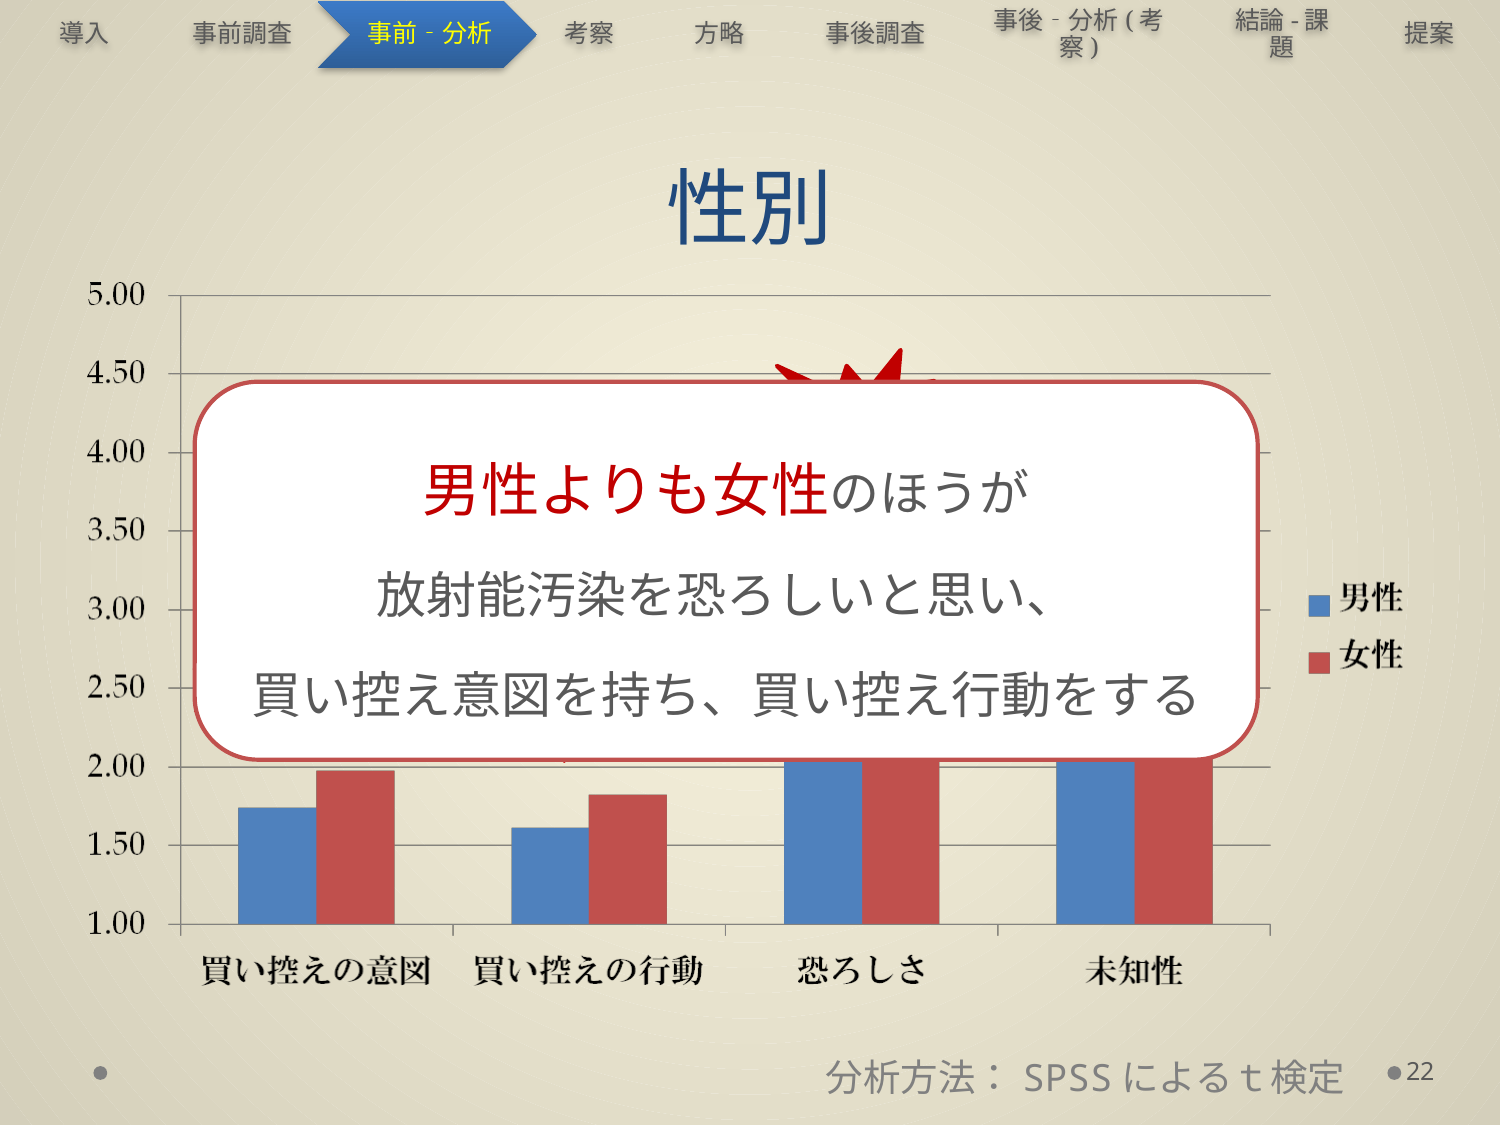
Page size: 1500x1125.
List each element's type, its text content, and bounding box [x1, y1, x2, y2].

text_box 分析方法：SPSSによるｔ検定 [811, 1046, 1361, 1106]
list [66, 253, 1434, 1014]
title 性別 [75, 76, 1425, 252]
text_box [5, 0, 1500, 69]
slide_number 22 [1401, 1042, 1494, 1103]
